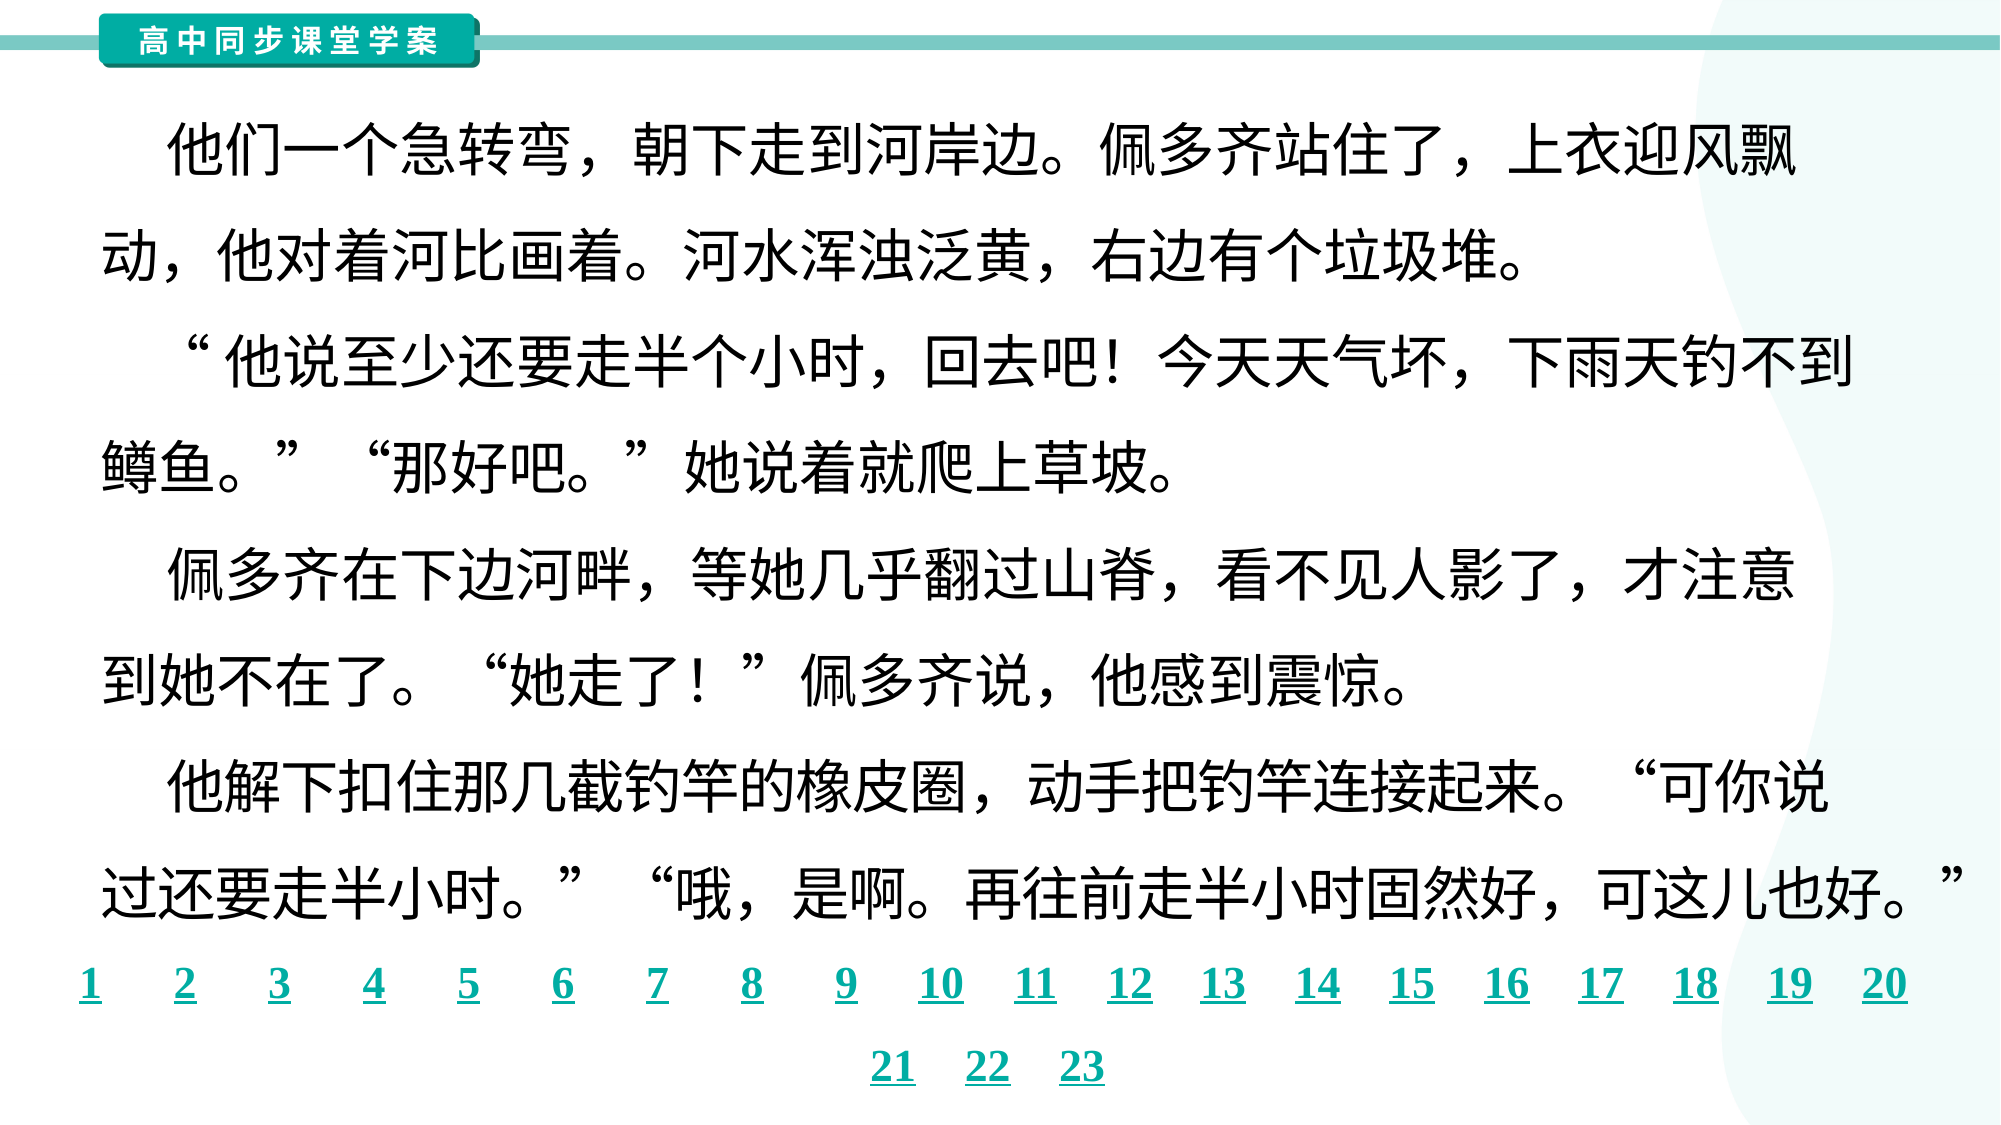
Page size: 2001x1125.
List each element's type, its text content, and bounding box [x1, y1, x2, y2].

text_box 他们一个急转弯，朝下走到河岸边。佩多齐站住了，上衣迎风飘 动，他对着河比画着。河水浑浊泛黄，右边有个垃圾堆。 “他说至少还要走半个小时，回去吧！今天天气坏，下雨天钓不到 鳟鱼。”“那好吧。”她说着就爬上草坡。 佩多齐在下边河畔，等她几乎翻过山脊，看不见人影了，才注意 到她不在了。“她走了！”佩多齐说，他感到震惊。 他解下扣住那几截钓竿的橡皮圈，动手把钓竿连接起来。“可你说 过还要走半小时。”“哦，是啊。再往前走半小时固然好，可这儿也好。” [100, 76, 1899, 927]
picture [0, 0, 2000, 1125]
